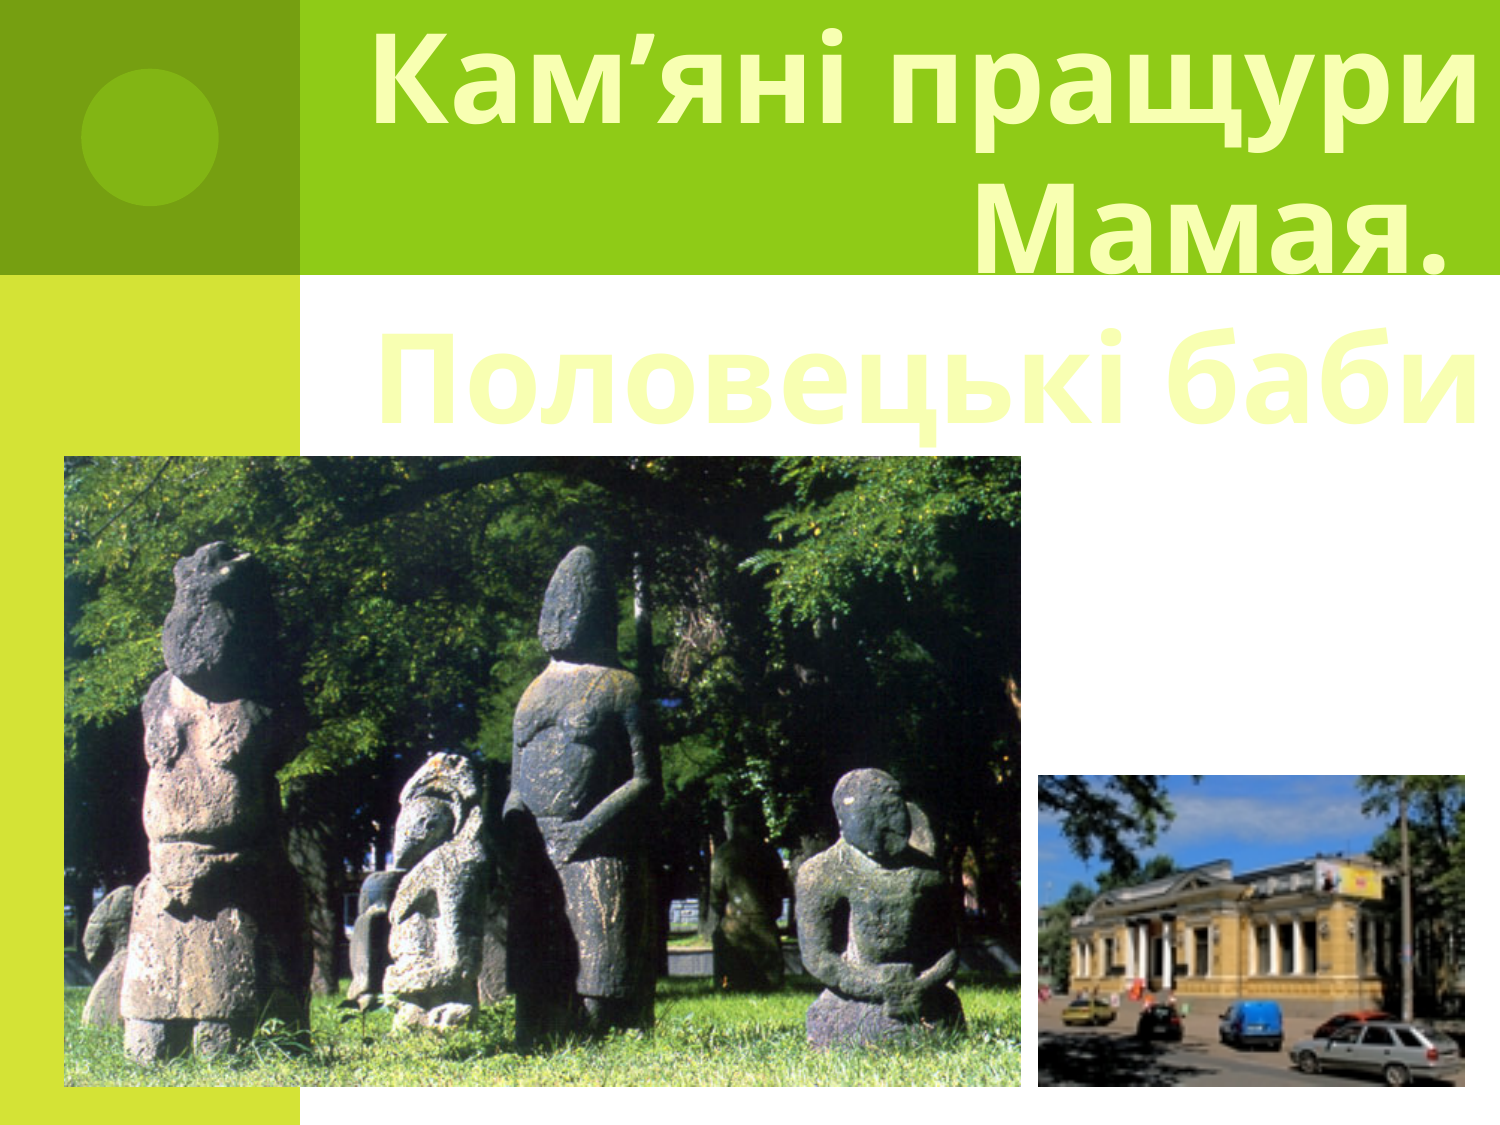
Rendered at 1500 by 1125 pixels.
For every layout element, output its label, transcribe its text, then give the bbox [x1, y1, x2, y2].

title Кам’яні пращури Мамая. Половецькі баби [0, 37, 1500, 409]
picture [1038, 774, 1465, 1088]
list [64, 455, 1021, 1087]
